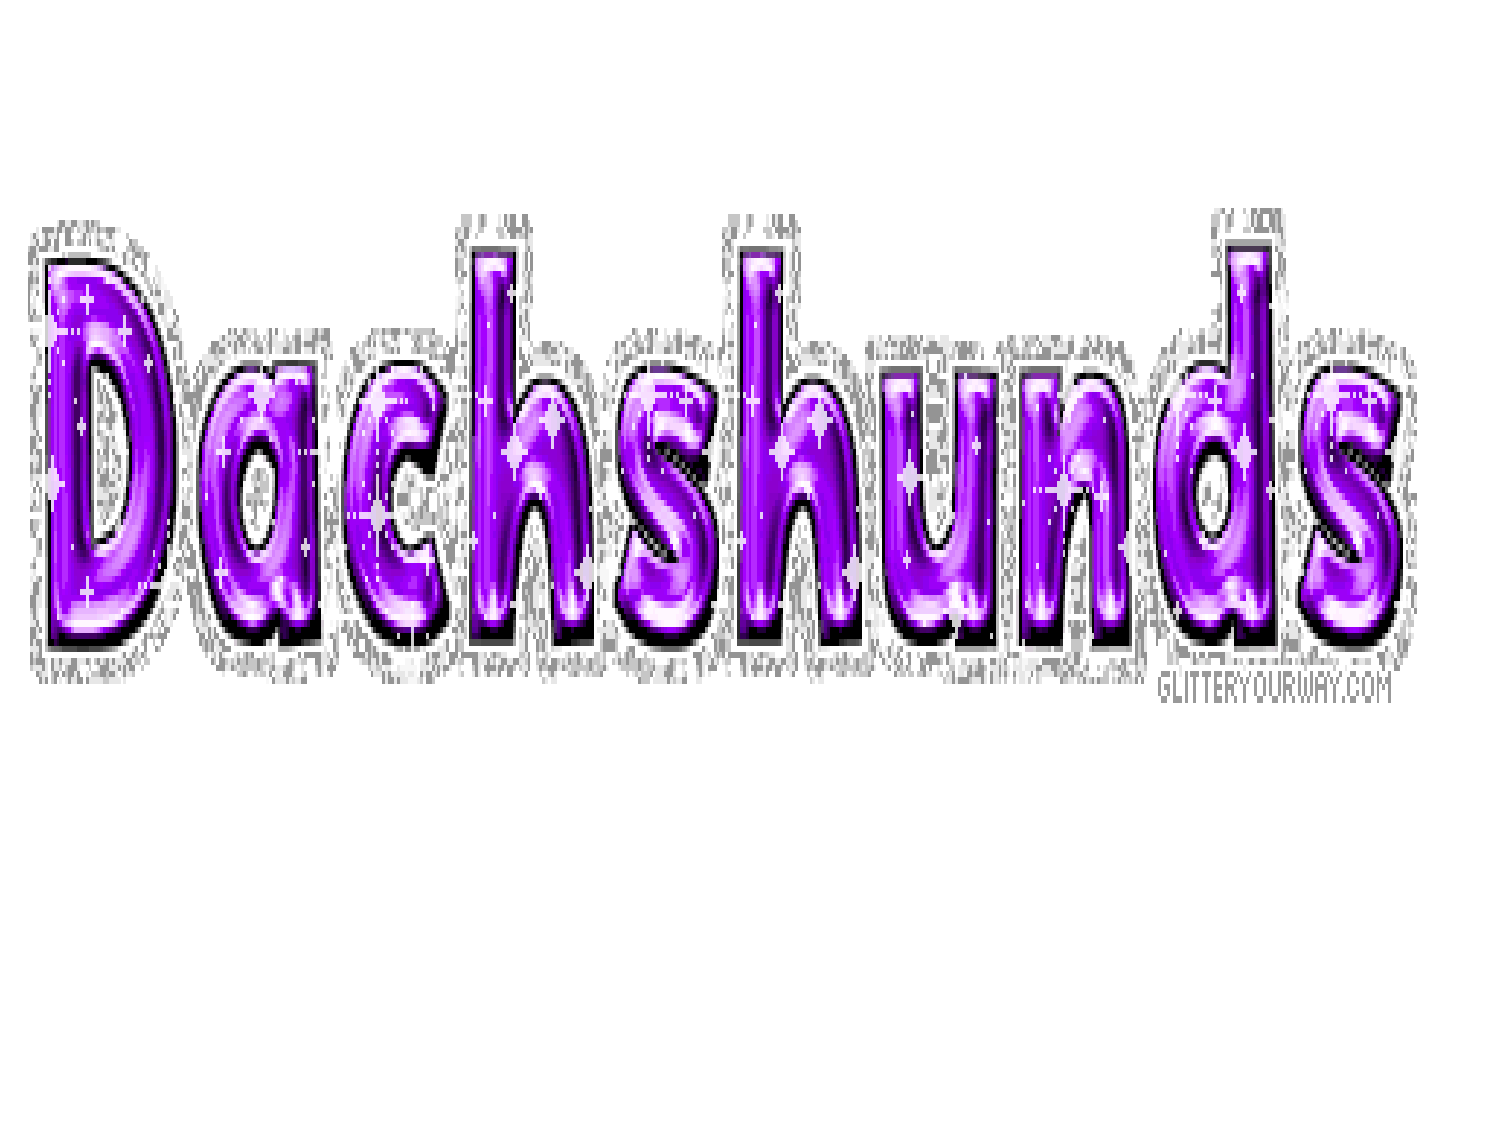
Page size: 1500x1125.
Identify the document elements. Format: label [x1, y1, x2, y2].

picture [28, 207, 1500, 717]
